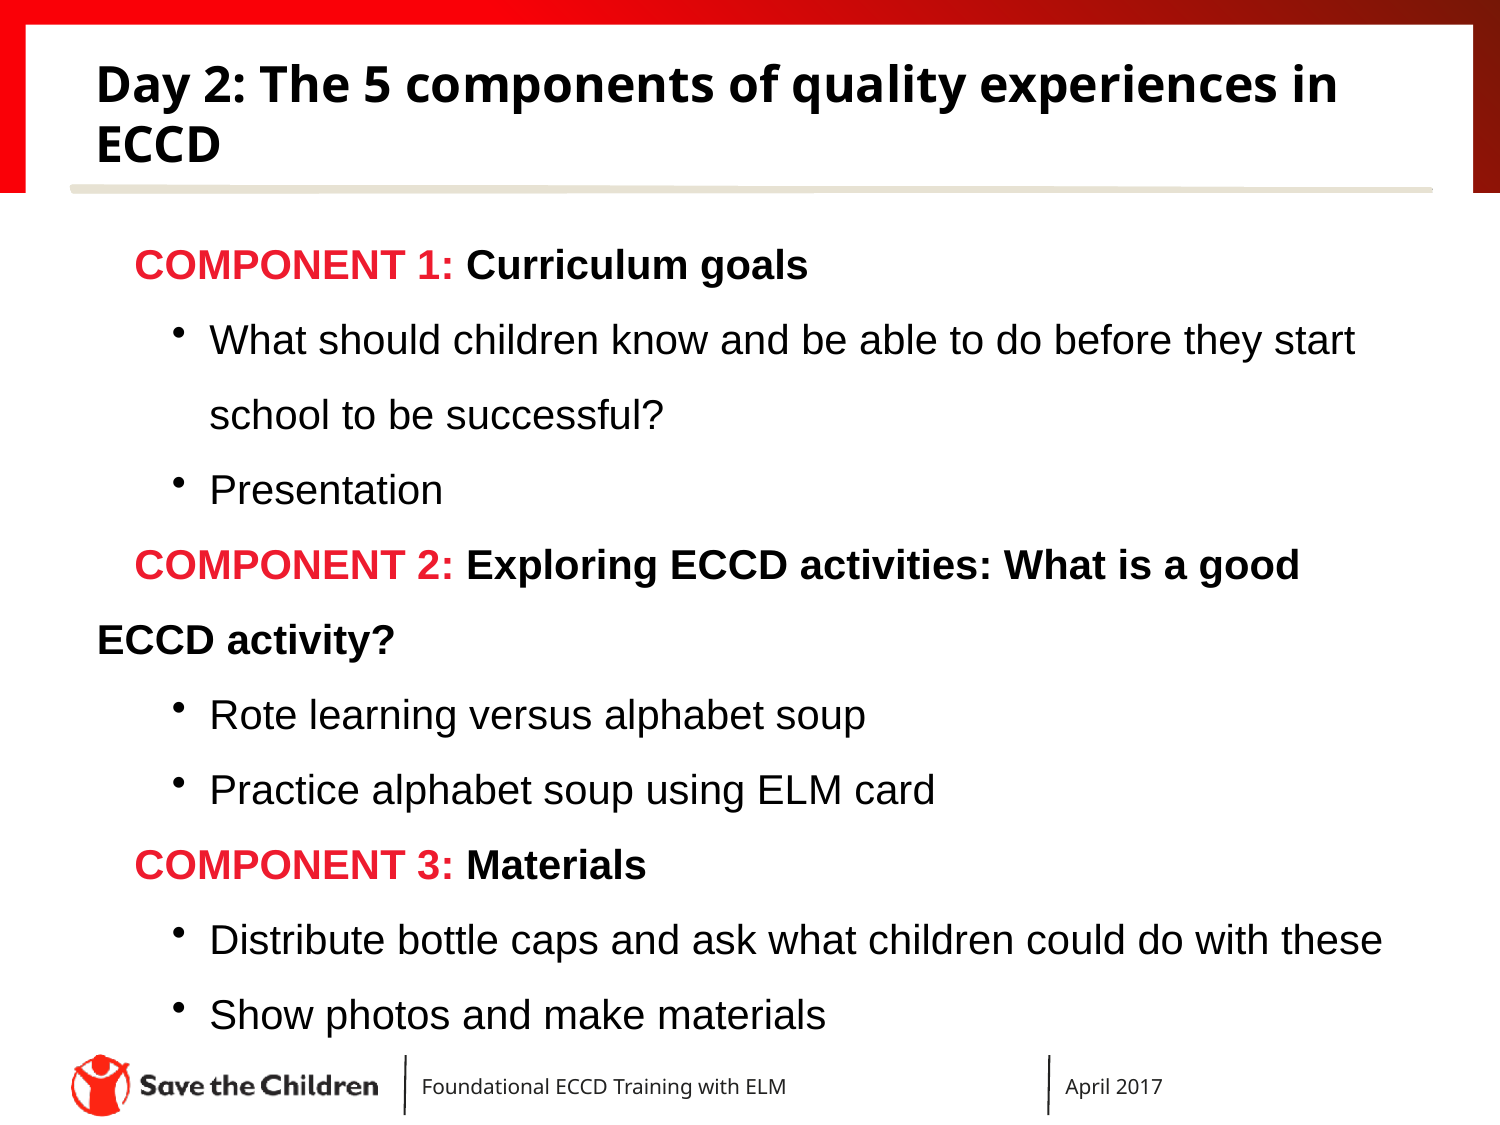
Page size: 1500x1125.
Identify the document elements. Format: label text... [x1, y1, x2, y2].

text_box April 2017 [1057, 1066, 1398, 1107]
title Day 2: The 5 components of quality experiences in ECCD [86, 45, 1414, 182]
text_box Foundational ECCD Training with ELM [414, 1066, 1042, 1107]
picture [69, 184, 1433, 194]
picture [71, 1054, 378, 1117]
text_box COMPONENT 1: Curriculum goals What should children know and be able to do before they start school to be successful? Presentation COMPONENT 2: Exploring ECCD activities: What is a good ECCD activity? Rote learning versus alphabet soup Practice alphabet soup using ELM card COMPONENT 3: Materials Distribute bottle caps and ask what children could do with these Show photos and make materials [82, 197, 1445, 1053]
